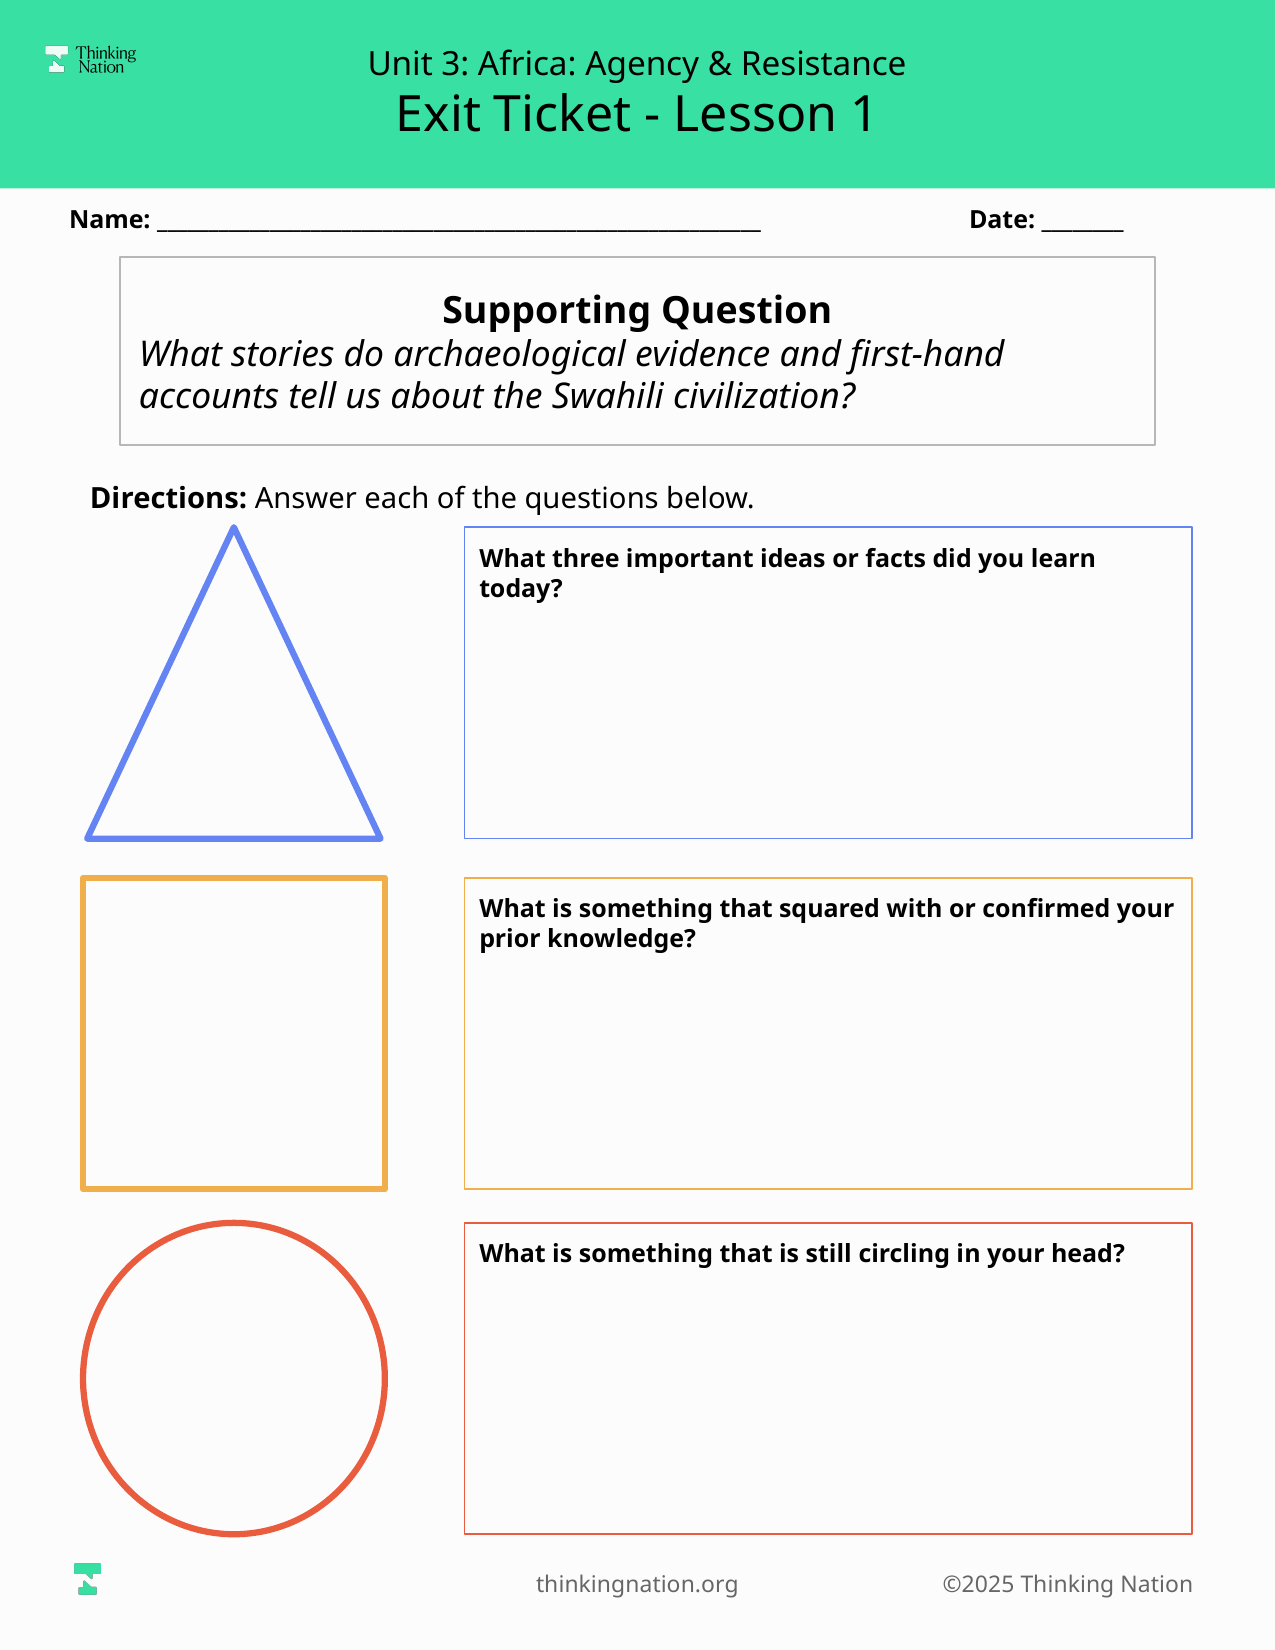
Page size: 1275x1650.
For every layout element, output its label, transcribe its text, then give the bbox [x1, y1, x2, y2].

text_box ©2025 Thinking Nation [907, 1553, 1210, 1605]
text_box What three important ideas or facts did you learn today? [464, 527, 1192, 839]
text_box [87, 527, 381, 839]
text_box Unit 3: Africa: Agency & Resistance Exit Ticket - Lesson 1 [0, 0, 1275, 189]
text_box [83, 877, 385, 1190]
picture [65, 1557, 109, 1601]
text_box thinkingnation.org [486, 1553, 789, 1605]
text_box [83, 1222, 385, 1535]
text_box Directions: Answer each of the questions below. [74, 464, 1201, 530]
text_box What is something that squared with or confirmed your prior knowledge? [464, 877, 1192, 1190]
picture [35, 37, 140, 82]
text_box What is something that is still circling in your head? [464, 1222, 1192, 1535]
text_box Name: ___________________________________________________________ Date: ________ [54, 188, 1221, 248]
text_box Supporting Question What stories do archaeological evidence and first-hand accounts tell us about the Swahili civilization? [119, 256, 1156, 446]
